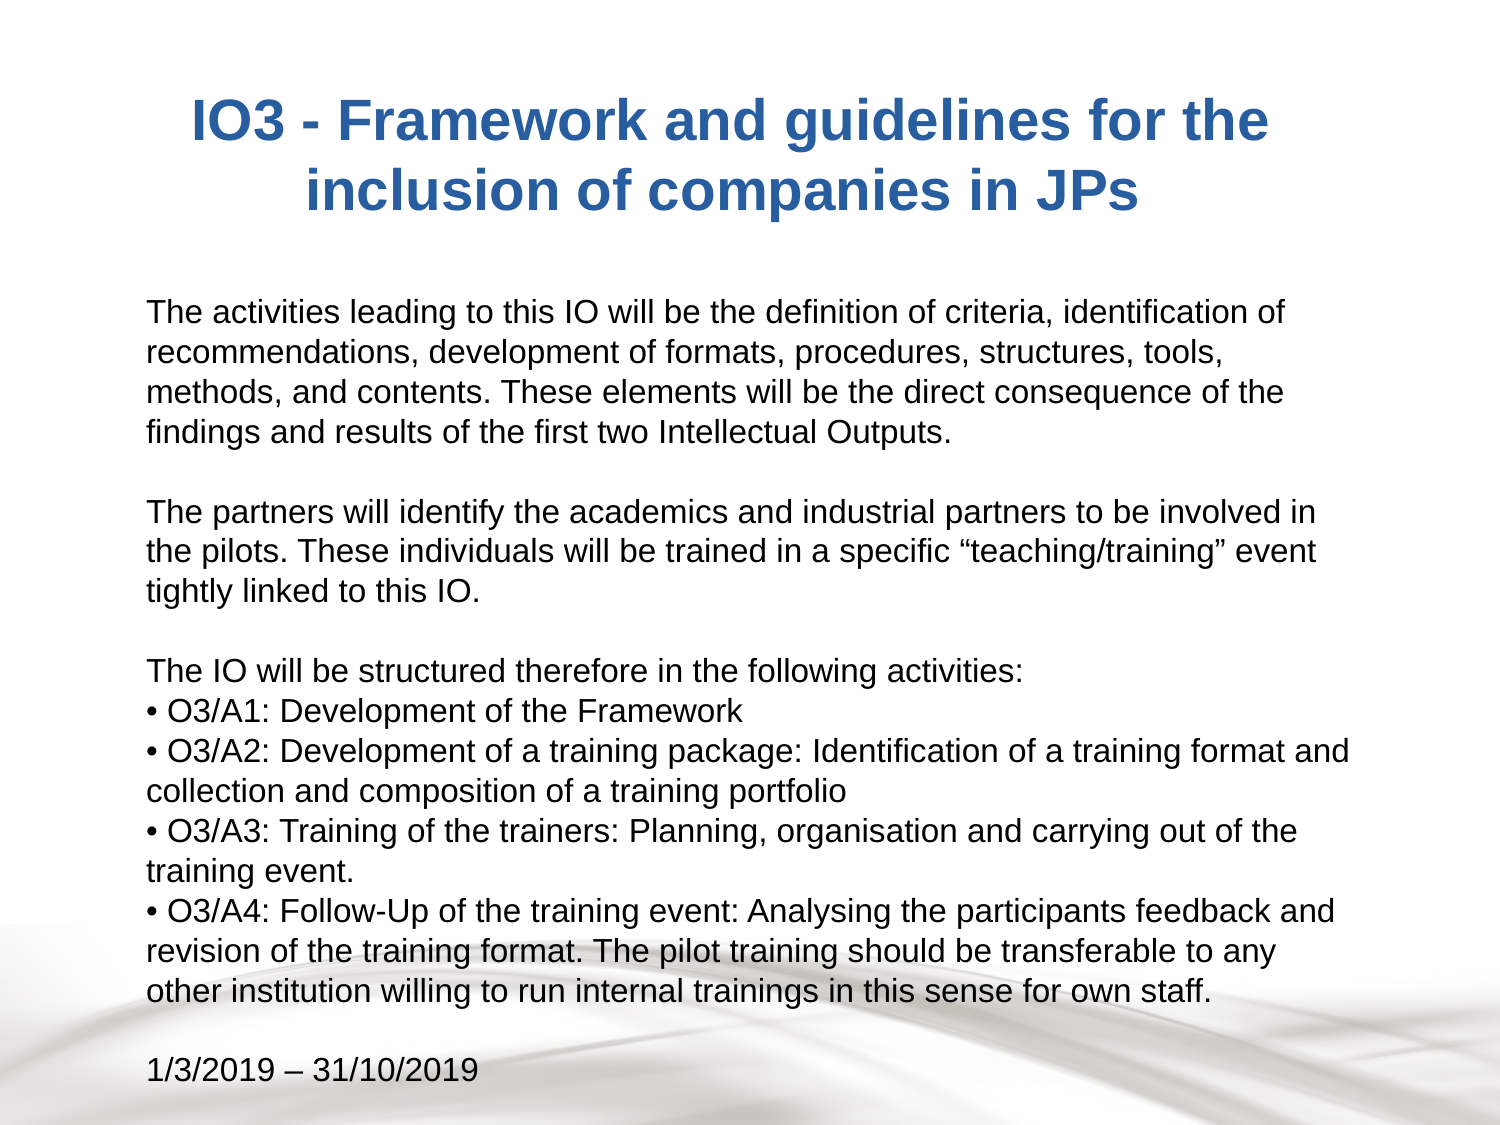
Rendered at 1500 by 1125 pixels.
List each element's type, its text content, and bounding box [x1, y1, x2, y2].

text_box IO3 - Framework and guidelines for the inclusion of companies in JPs [112, 74, 1350, 230]
text_box The activities leading to this IO will be the definition of criteria, identification of recommendations, development of formats, procedures, structures, tools, methods, and contents. These elements will be the direct consequence of the findings and results of the first two Intellectual Outputs. The partners will identify the academics and industrial partners to be involved in the pilots. These individuals will be trained in a specific “teaching/training” event tightly linked to this IO. The IO will be structured therefore in the following activities: • O3/A1: Development of the Framework • O3/A2: Development of a training package: Identification of a training format and collection and composition of a training portfolio • O3/A3: Training of the trainers: Planning, organisation and carrying out of the training event. • O3/A4: Follow-Up of the training event: Analysing the participants feedback and revision of the training format. The pilot training should be transferable to any other institution willing to run internal trainings in this sense for own staff. 1/3/2019 – 31/10/2019 [131, 282, 1369, 923]
picture [0, 924, 1500, 1125]
